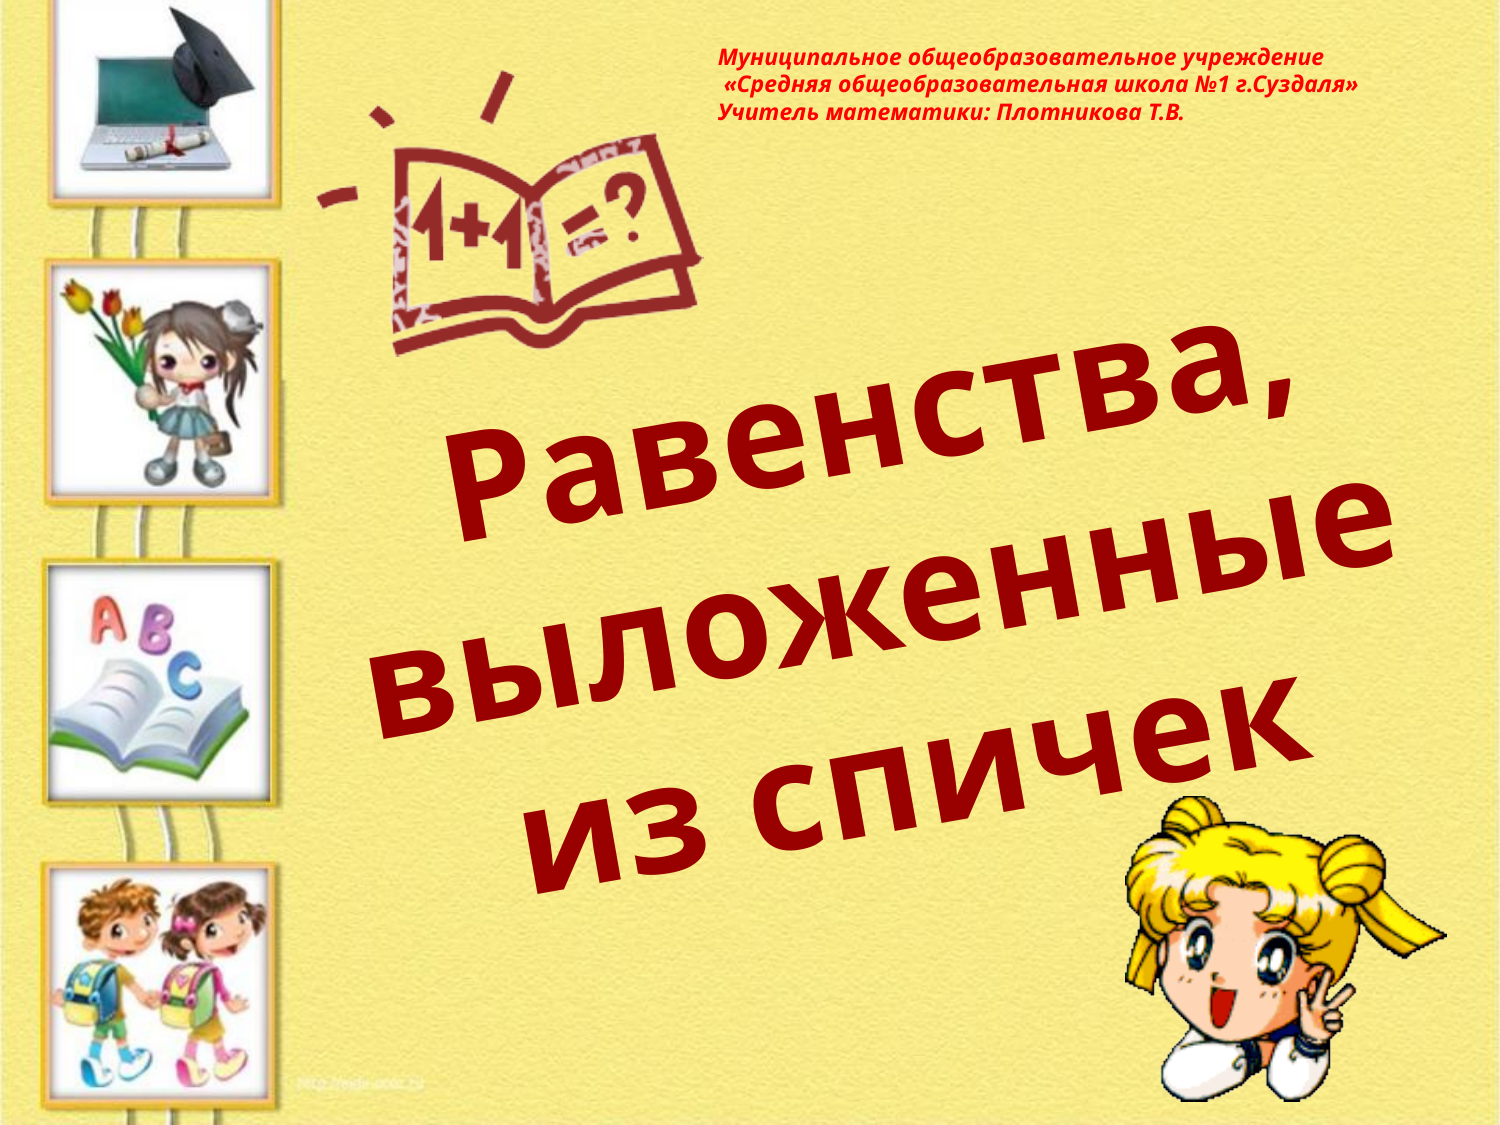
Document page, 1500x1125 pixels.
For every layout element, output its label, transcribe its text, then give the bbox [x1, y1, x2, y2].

picture [0, 0, 1500, 1125]
text_box Муниципальное общеобразовательное учреждение «Средняя общеобразовательная школа №1 г.Суздаля» Учитель математики: Плотникова Т.В. [703, 35, 1465, 133]
subtitle Равенства, выложенные из спичек [292, 222, 1437, 797]
